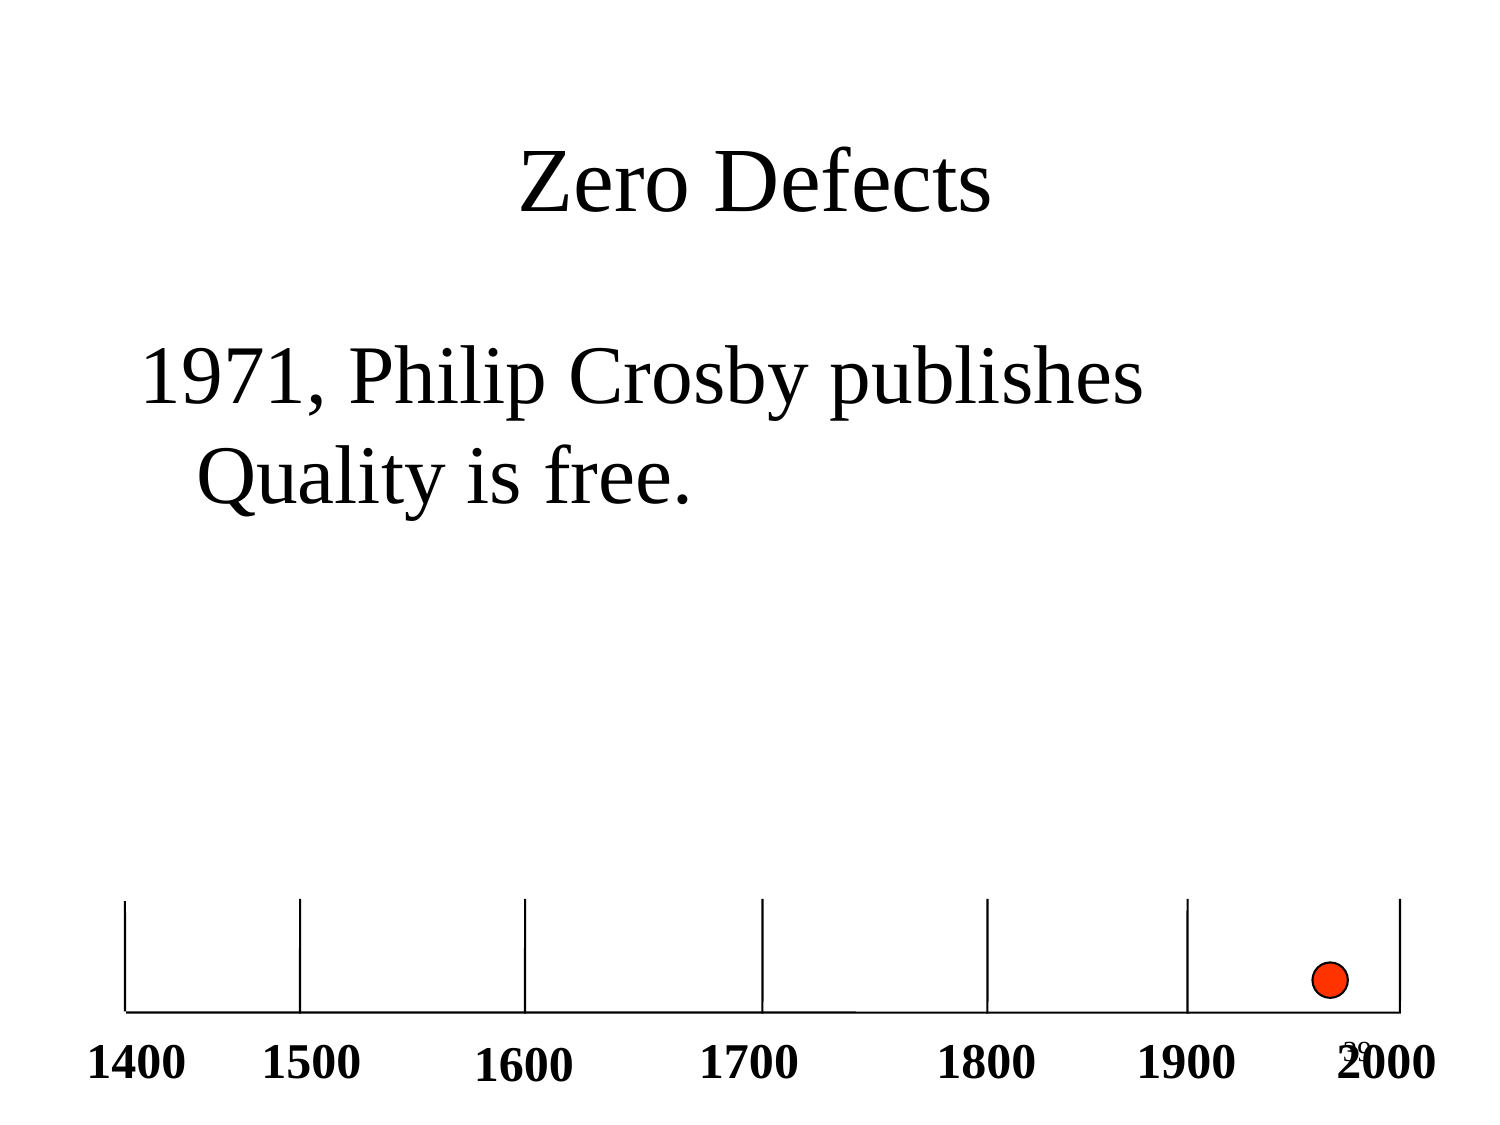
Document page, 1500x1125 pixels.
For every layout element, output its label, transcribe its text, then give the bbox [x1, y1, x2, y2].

text_box 1500 [246, 1022, 377, 1097]
text_box 2000 [1321, 1021, 1452, 1097]
text_box 1600 [459, 1024, 601, 1099]
text_box 1900 [1121, 1022, 1252, 1097]
slide_number 39 [1074, 1025, 1388, 1100]
title Zero Defects [112, 99, 1400, 250]
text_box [124, 898, 1401, 1014]
text_box 1700 [684, 1022, 814, 1097]
text_box 1800 [921, 1022, 1052, 1097]
text_box 1400 [71, 1021, 202, 1097]
list 1971, Philip Crosby publishes Quality is free. [125, 312, 1413, 800]
